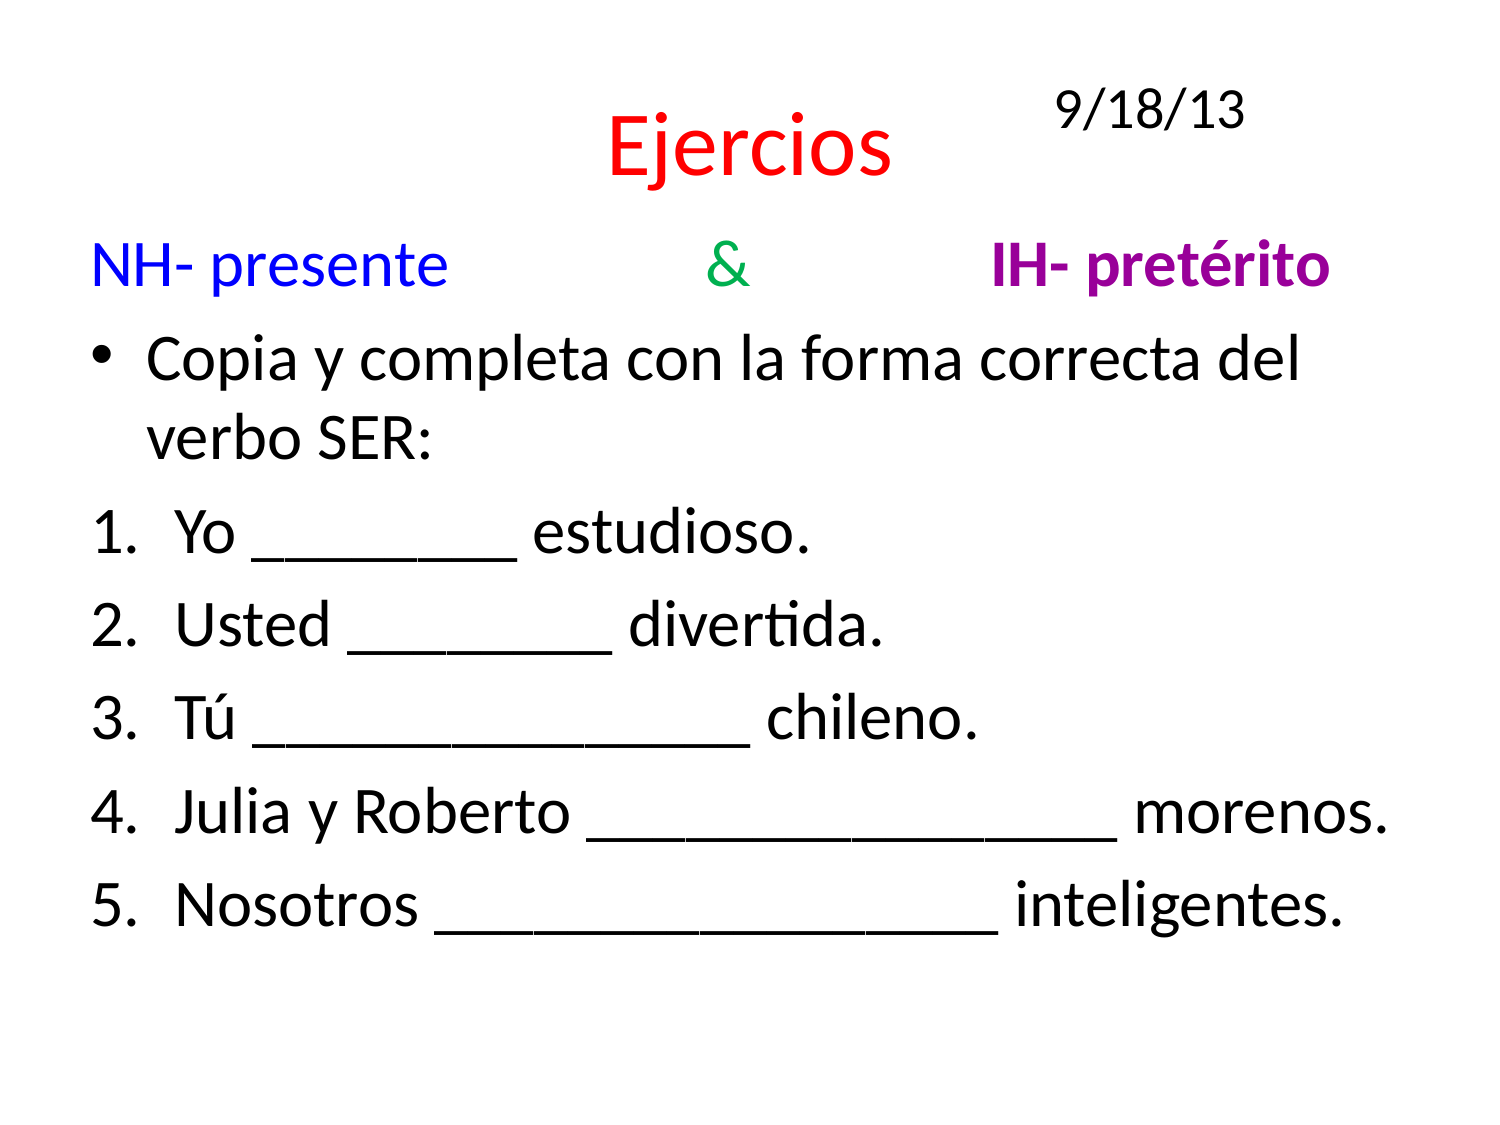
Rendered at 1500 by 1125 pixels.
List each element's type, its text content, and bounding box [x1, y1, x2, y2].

title Ejercios [75, 45, 1425, 212]
text_box 9/18/13 [1039, 62, 1262, 148]
list NH- presente & IH- pretérito Copia y completa con la forma correcta del verbo SER: Yo ________ estudioso. Usted ________ divertida. Tú _______________ chileno. Julia y Roberto ________________ morenos. Nosotros _________________ inteligentes. [75, 212, 1425, 1005]
